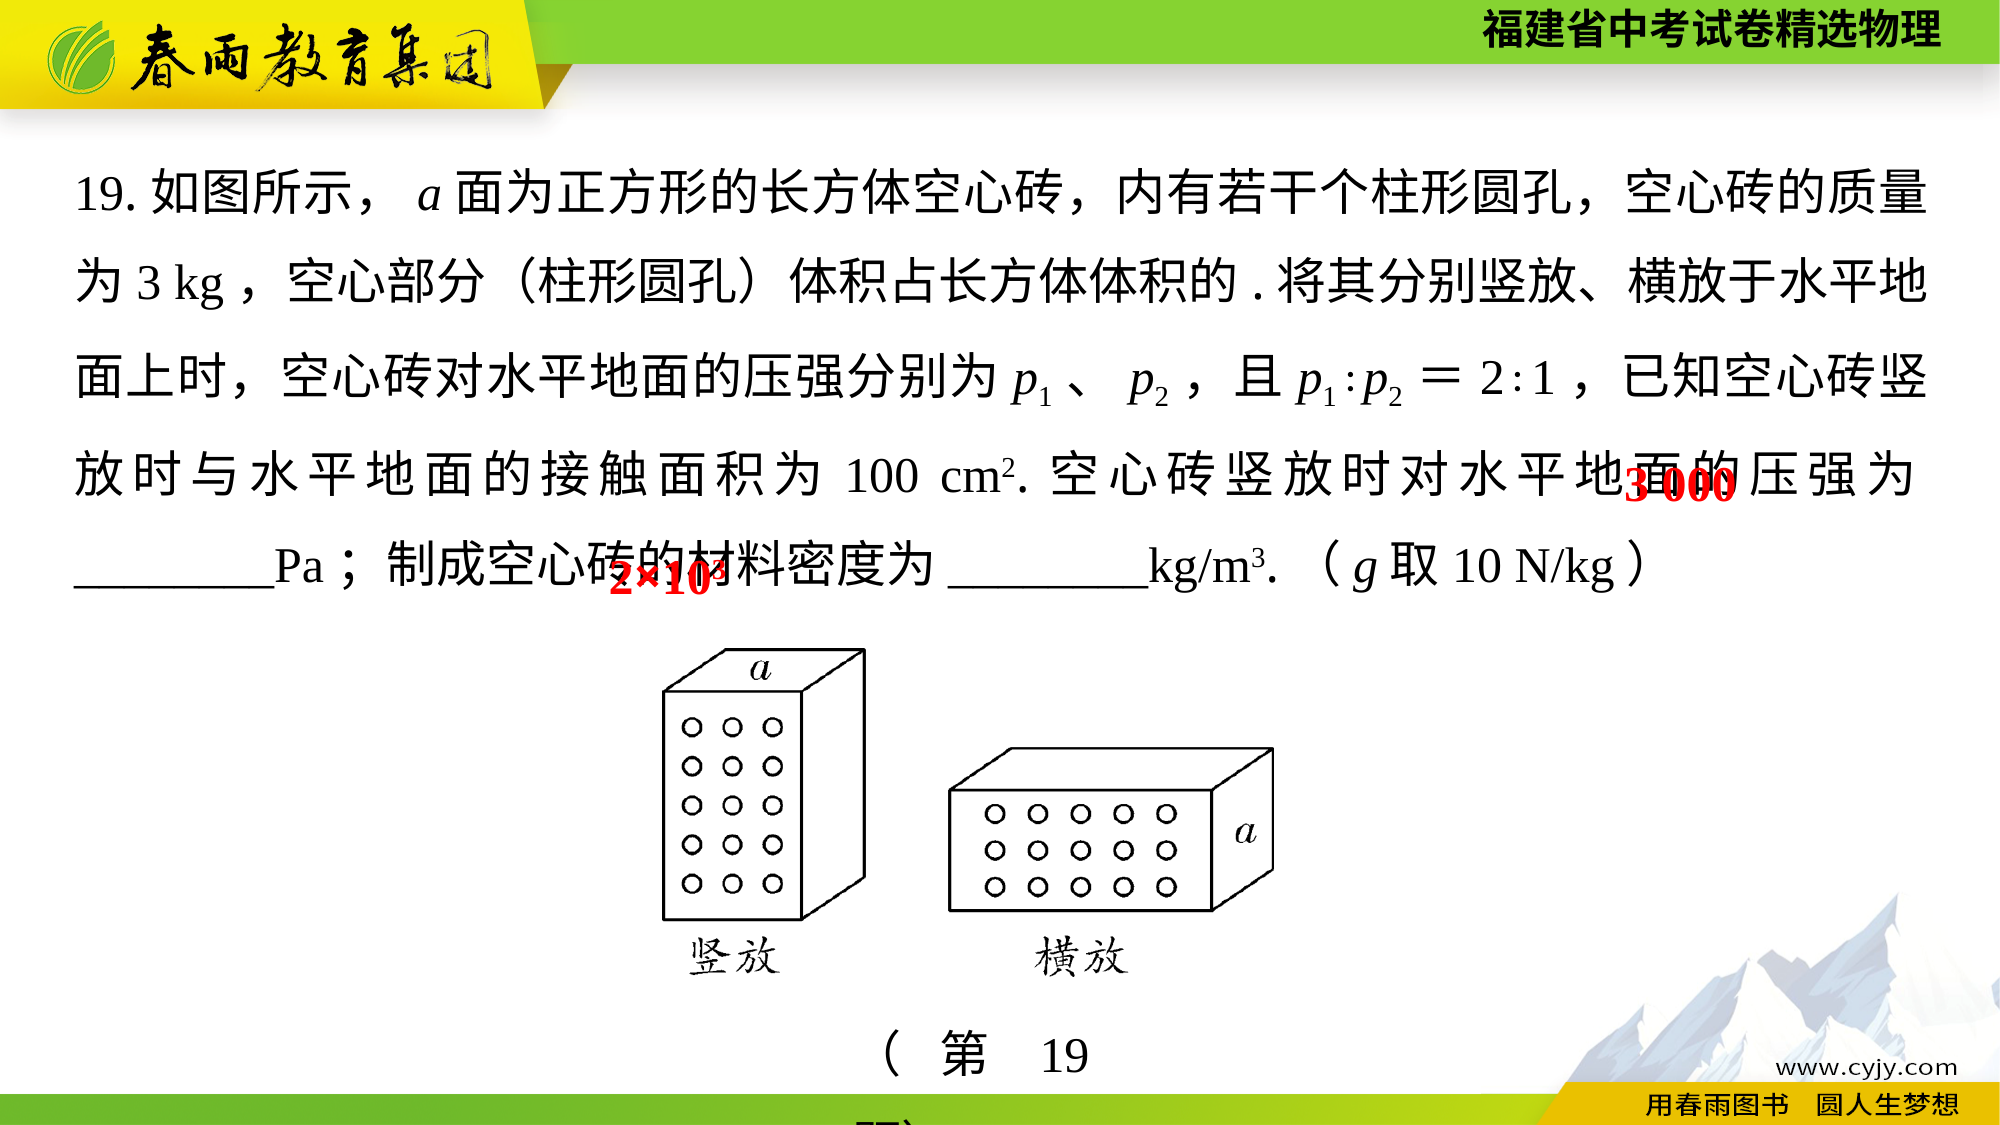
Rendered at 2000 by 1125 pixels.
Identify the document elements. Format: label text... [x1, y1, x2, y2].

text_box 3 000 [1609, 444, 1814, 520]
picture [0, 0, 2000, 1125]
text_box （第19题） [836, 994, 1117, 1091]
text_box 2×103 [593, 536, 804, 612]
